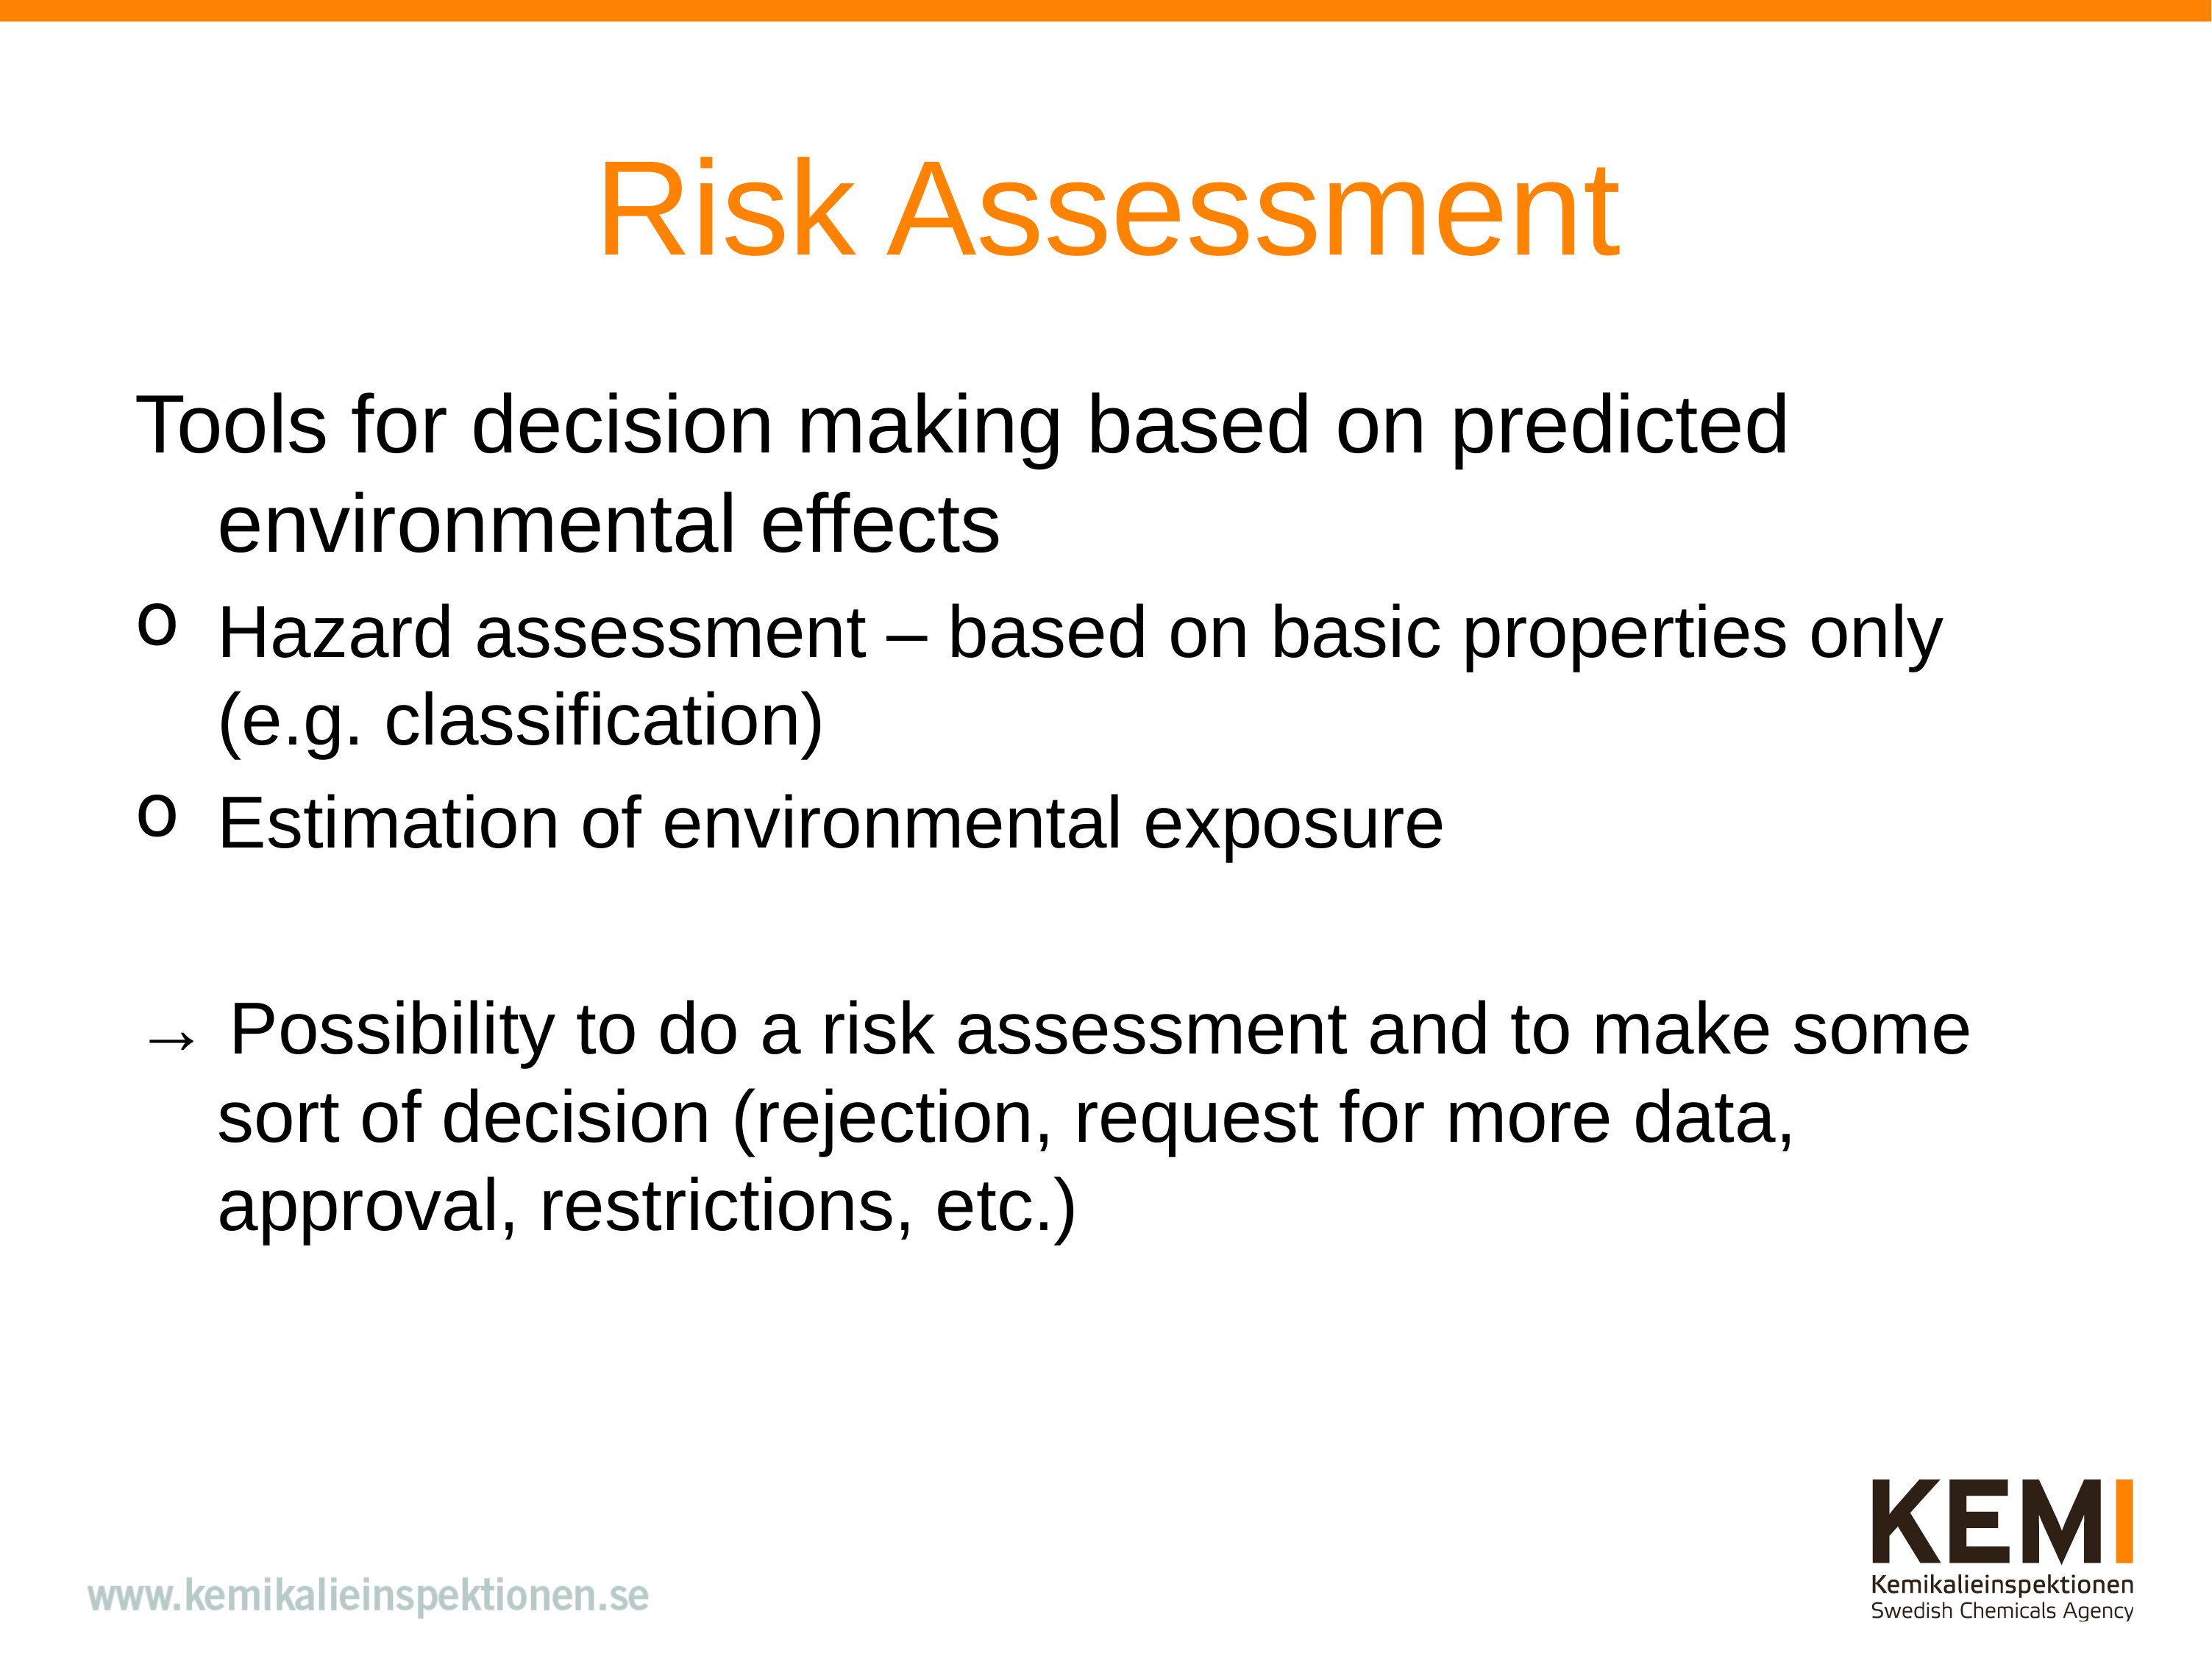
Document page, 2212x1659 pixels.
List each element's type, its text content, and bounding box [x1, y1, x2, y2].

title Risk Assessment [113, 63, 2104, 340]
list Tools for decision making based on predicted environmental effects Hazard assessment – based on basic properties only (e.g. classification) Estimation of environmental exposure → Possibility to do a risk assessment and to make some sort of decision (rejection, request for more data, approval, restrictions, etc.) [113, 359, 2104, 1454]
picture [1872, 1479, 2133, 1621]
picture [87, 1573, 652, 1621]
